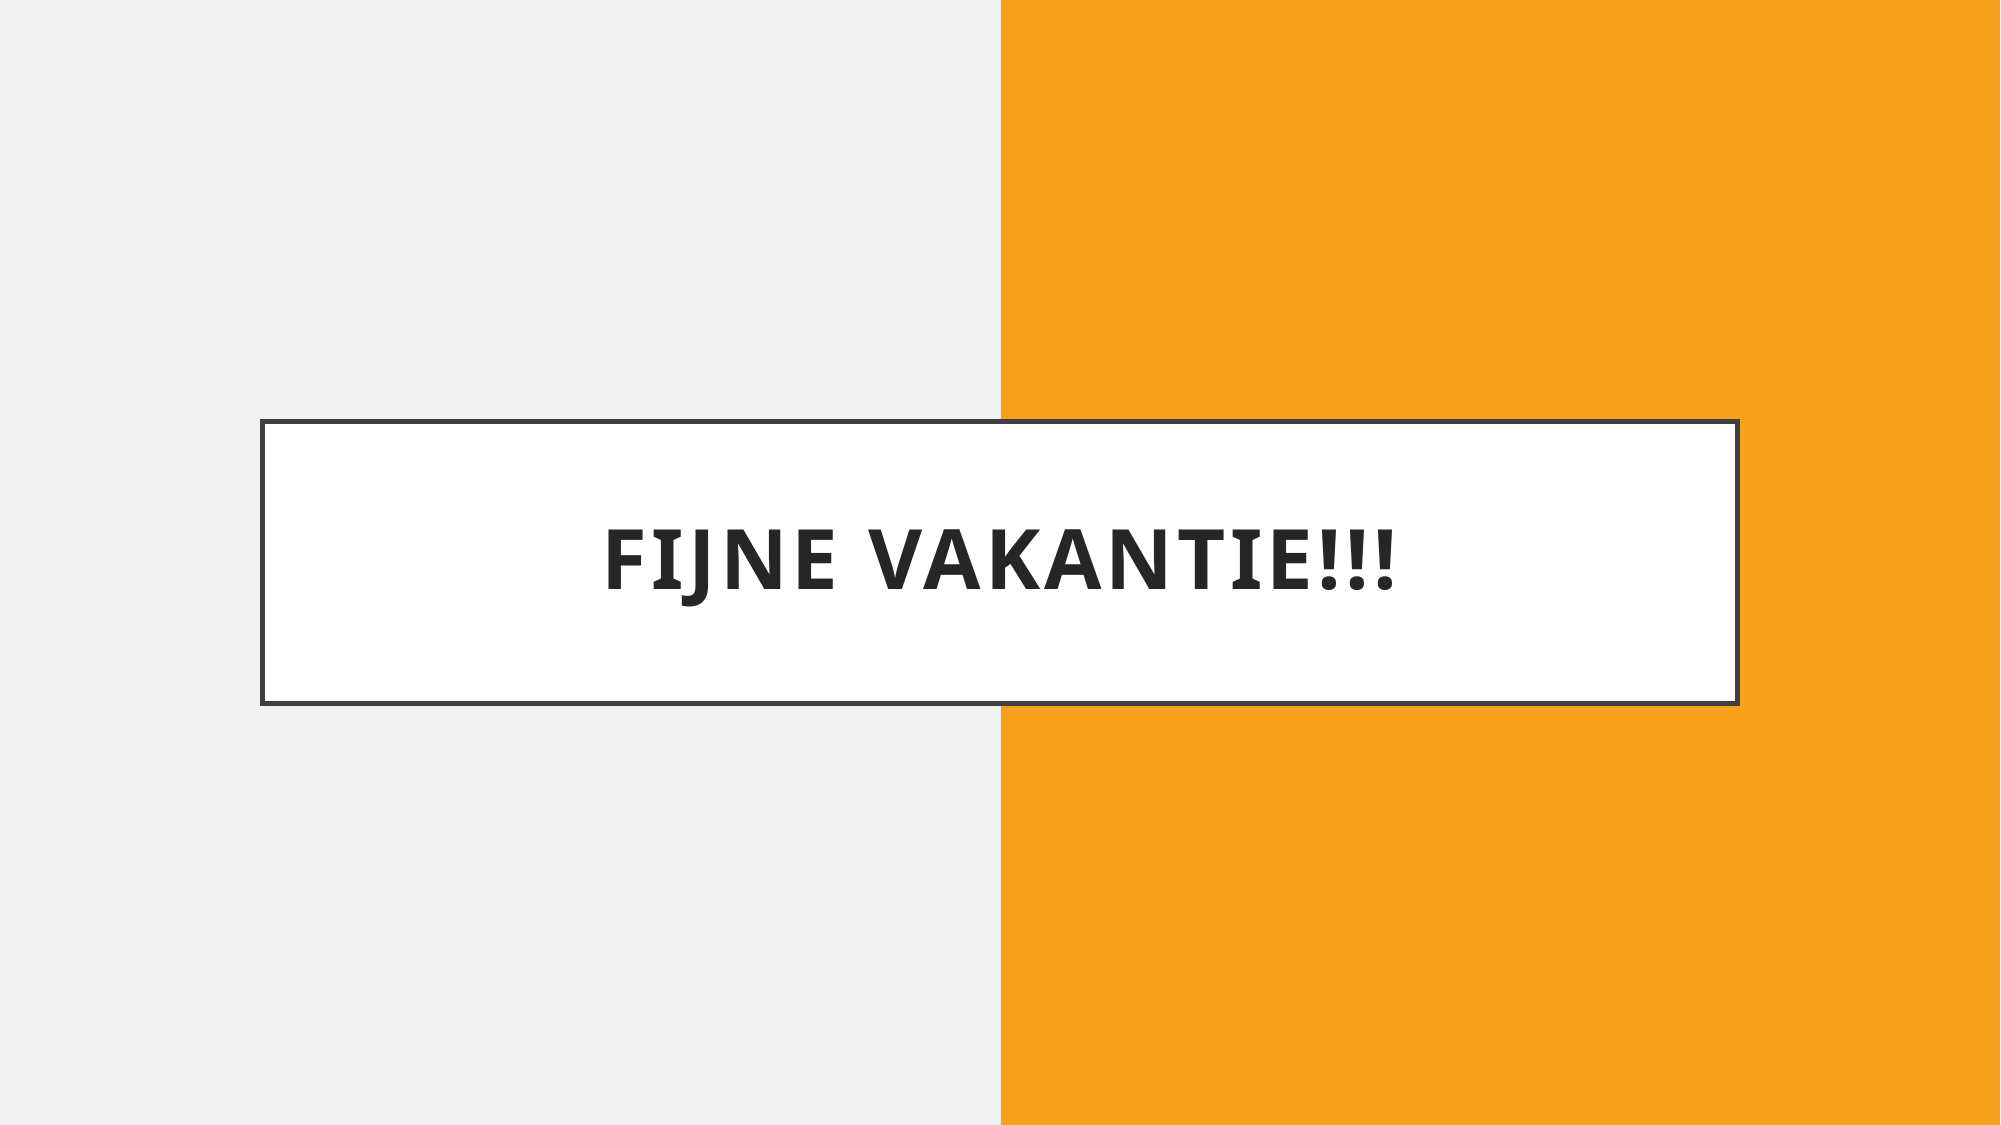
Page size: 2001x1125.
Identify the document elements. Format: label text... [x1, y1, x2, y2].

text_box [1000, 0, 2000, 1125]
title FIJNE VAKANTIE!!! [260, 419, 1740, 706]
